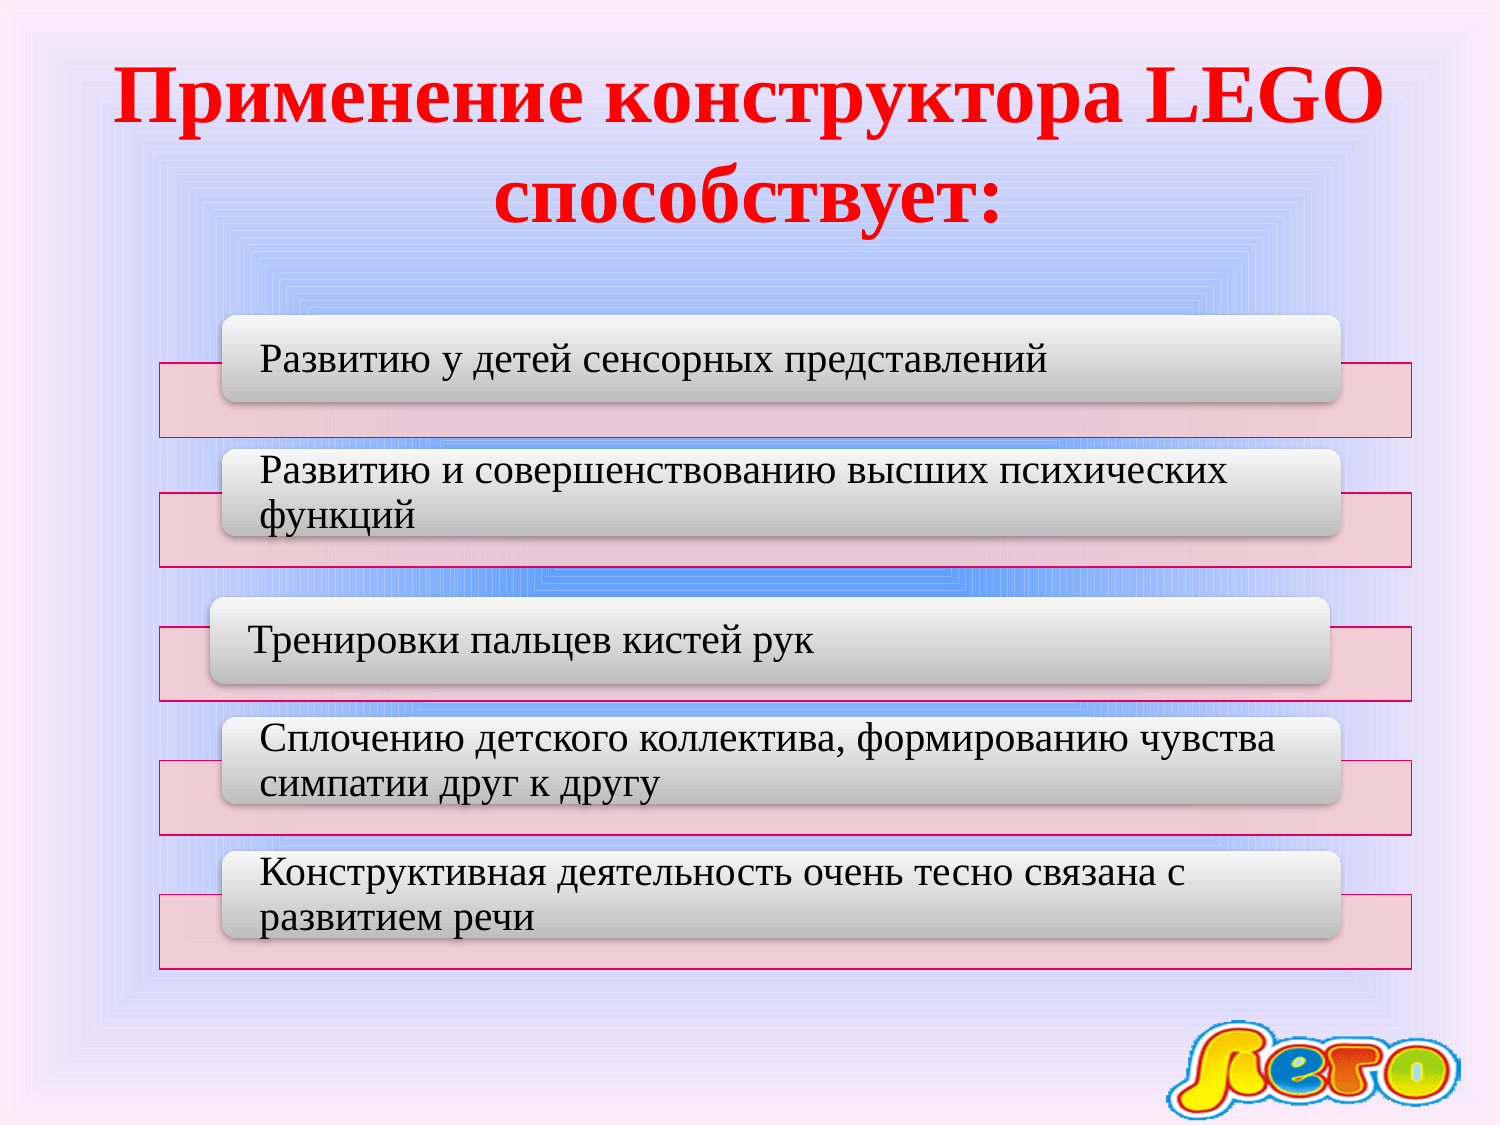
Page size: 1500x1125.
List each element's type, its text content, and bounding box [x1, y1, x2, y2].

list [159, 314, 1412, 971]
title Применение конструктора LEGO способствует: [75, 45, 1425, 233]
picture [1163, 1015, 1465, 1125]
